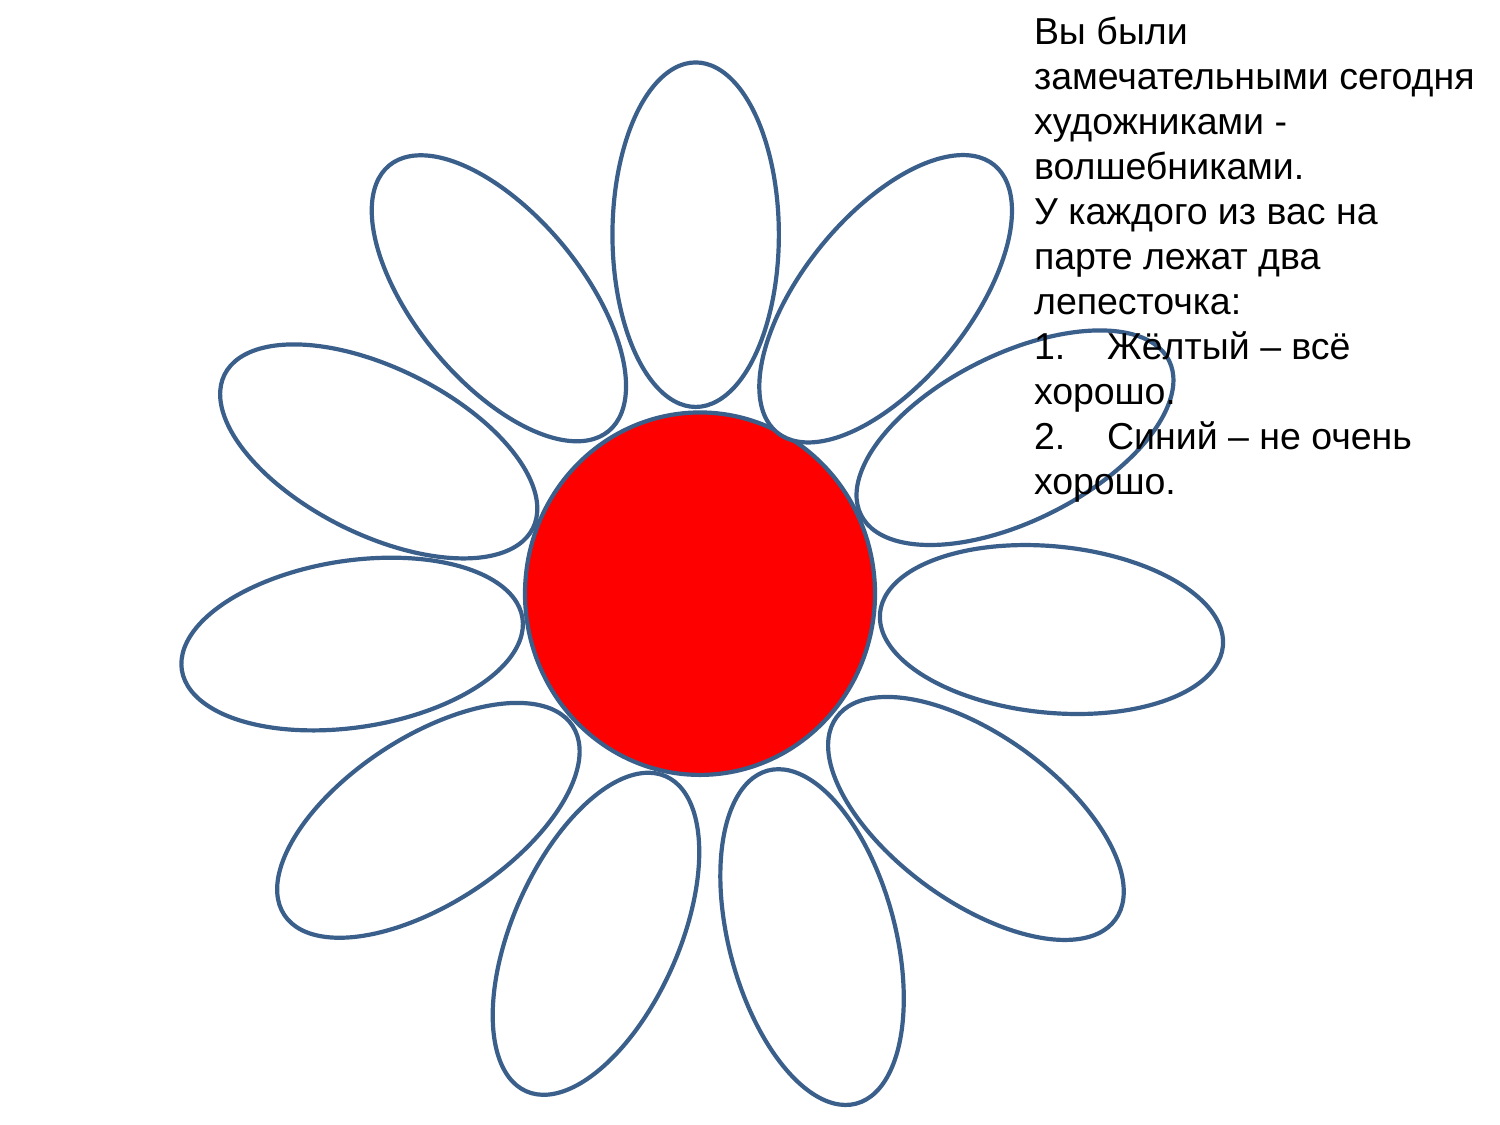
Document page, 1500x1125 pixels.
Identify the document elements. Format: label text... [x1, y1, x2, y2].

text_box [877, 542, 1226, 717]
text_box [826, 694, 1126, 943]
text_box [522, 410, 878, 778]
text_box Вы были замечательными сегодня художниками - волшебниками. У каждого из вас на парте лежат два лепесточка: 1. Жёлтый – всё хорошо. 2. Синий – не очень хорошо. [1019, 0, 1500, 510]
text_box [610, 60, 781, 410]
text_box [490, 770, 702, 1097]
text_box [218, 342, 540, 561]
text_box [179, 555, 526, 733]
text_box [369, 153, 629, 444]
text_box [757, 152, 1015, 445]
text_box [718, 767, 906, 1108]
text_box [275, 700, 582, 940]
text_box [854, 343, 1062, 548]
